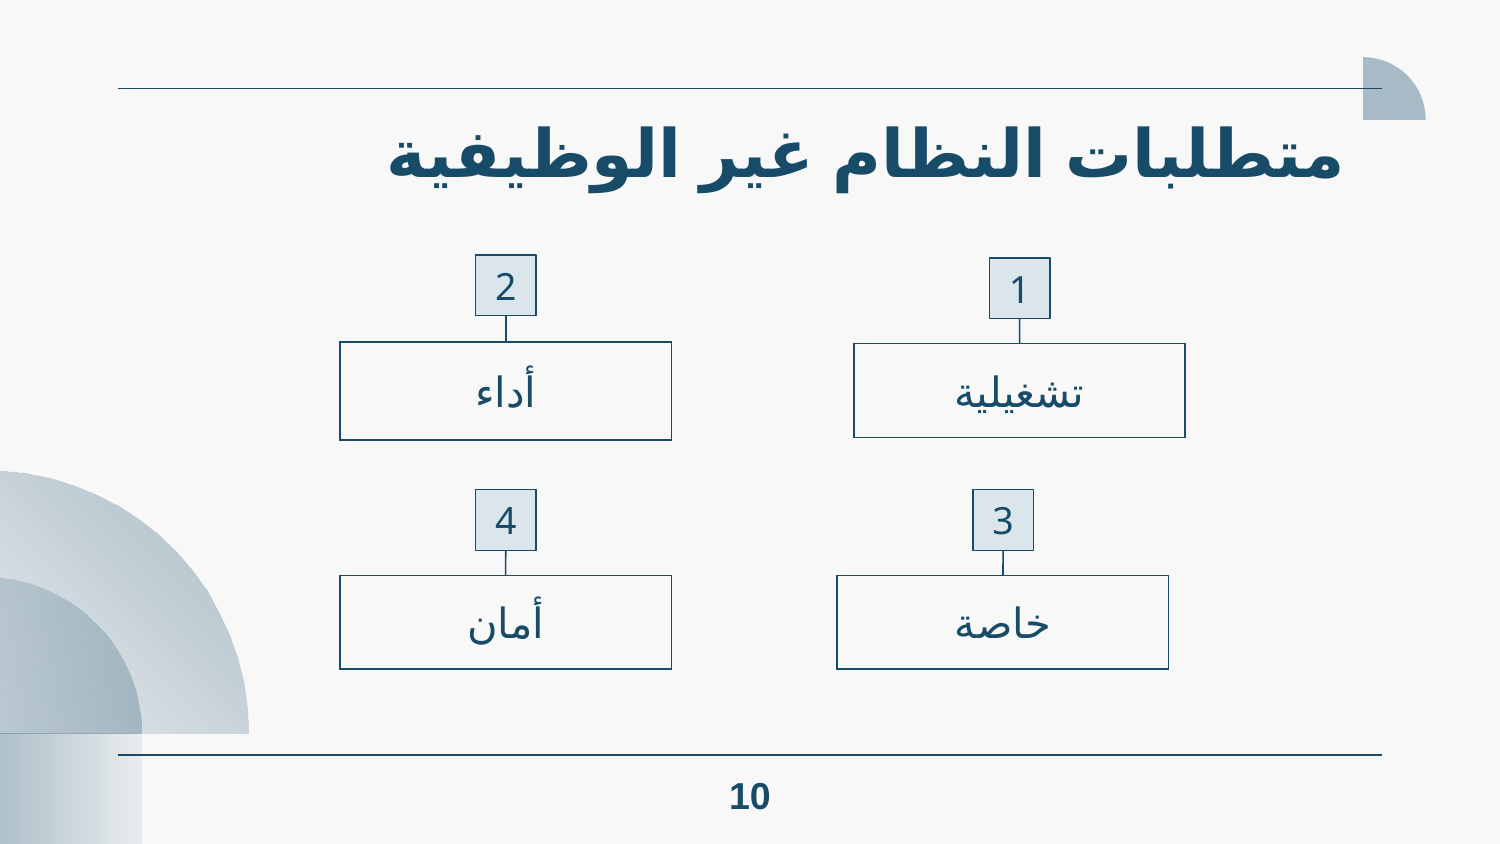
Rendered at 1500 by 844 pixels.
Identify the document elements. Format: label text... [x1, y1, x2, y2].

text_box تشغيلية [853, 343, 1186, 438]
text_box أمان [339, 575, 672, 670]
text_box 1 [989, 257, 1050, 319]
text_box أداء [339, 342, 672, 440]
text_box 4 [475, 489, 537, 551]
text_box 2 [475, 255, 537, 316]
text_box 3 [972, 489, 1034, 551]
text_box خاصة [837, 575, 1169, 670]
text_box 10 [698, 758, 801, 831]
text_box متطلبات النظام غير الوظيفية [97, 95, 1361, 181]
